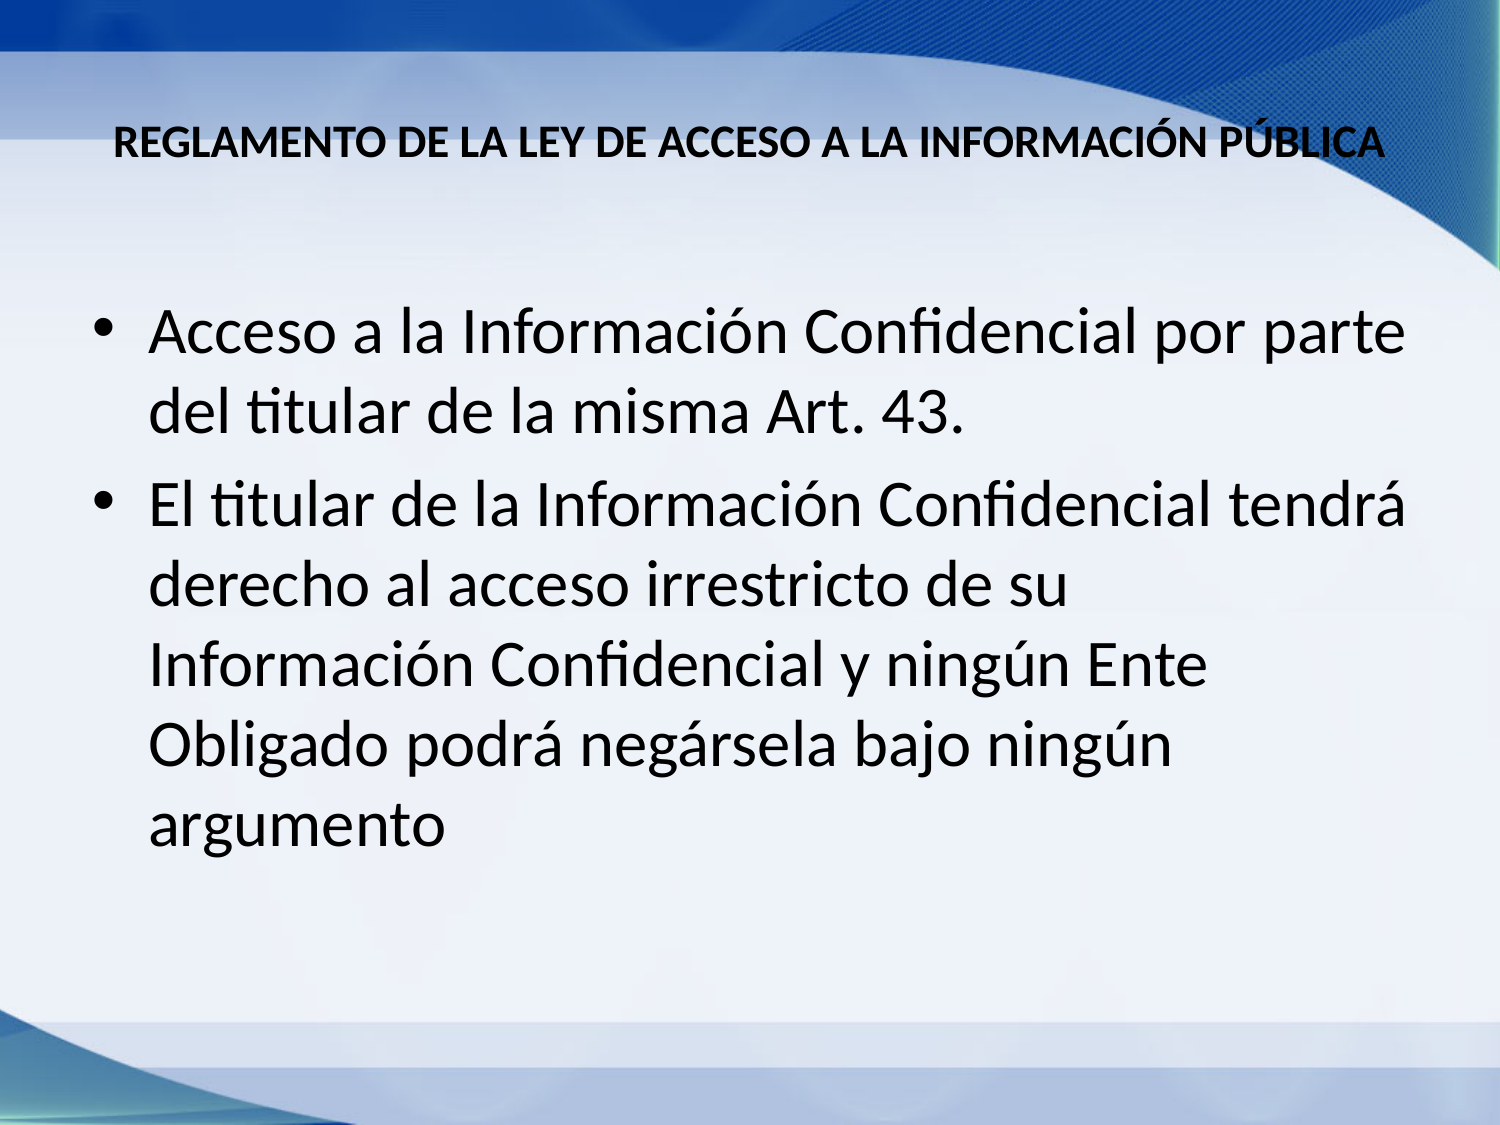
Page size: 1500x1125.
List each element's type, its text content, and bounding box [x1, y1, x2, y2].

picture [0, 0, 1500, 1125]
list Acceso a la Información Confidencial por parte del titular de la misma Art. 43. El titular de la Información Confidencial tendrá derecho al acceso irrestricto de su Información Confidencial y ningún Ente Obligado podrá negársela bajo ningún argumento [76, 278, 1428, 1022]
title REGLAMENTO DE LA LEY DE ACCESO A LA INFORMACIÓN PÚBLICA [74, 44, 1426, 233]
